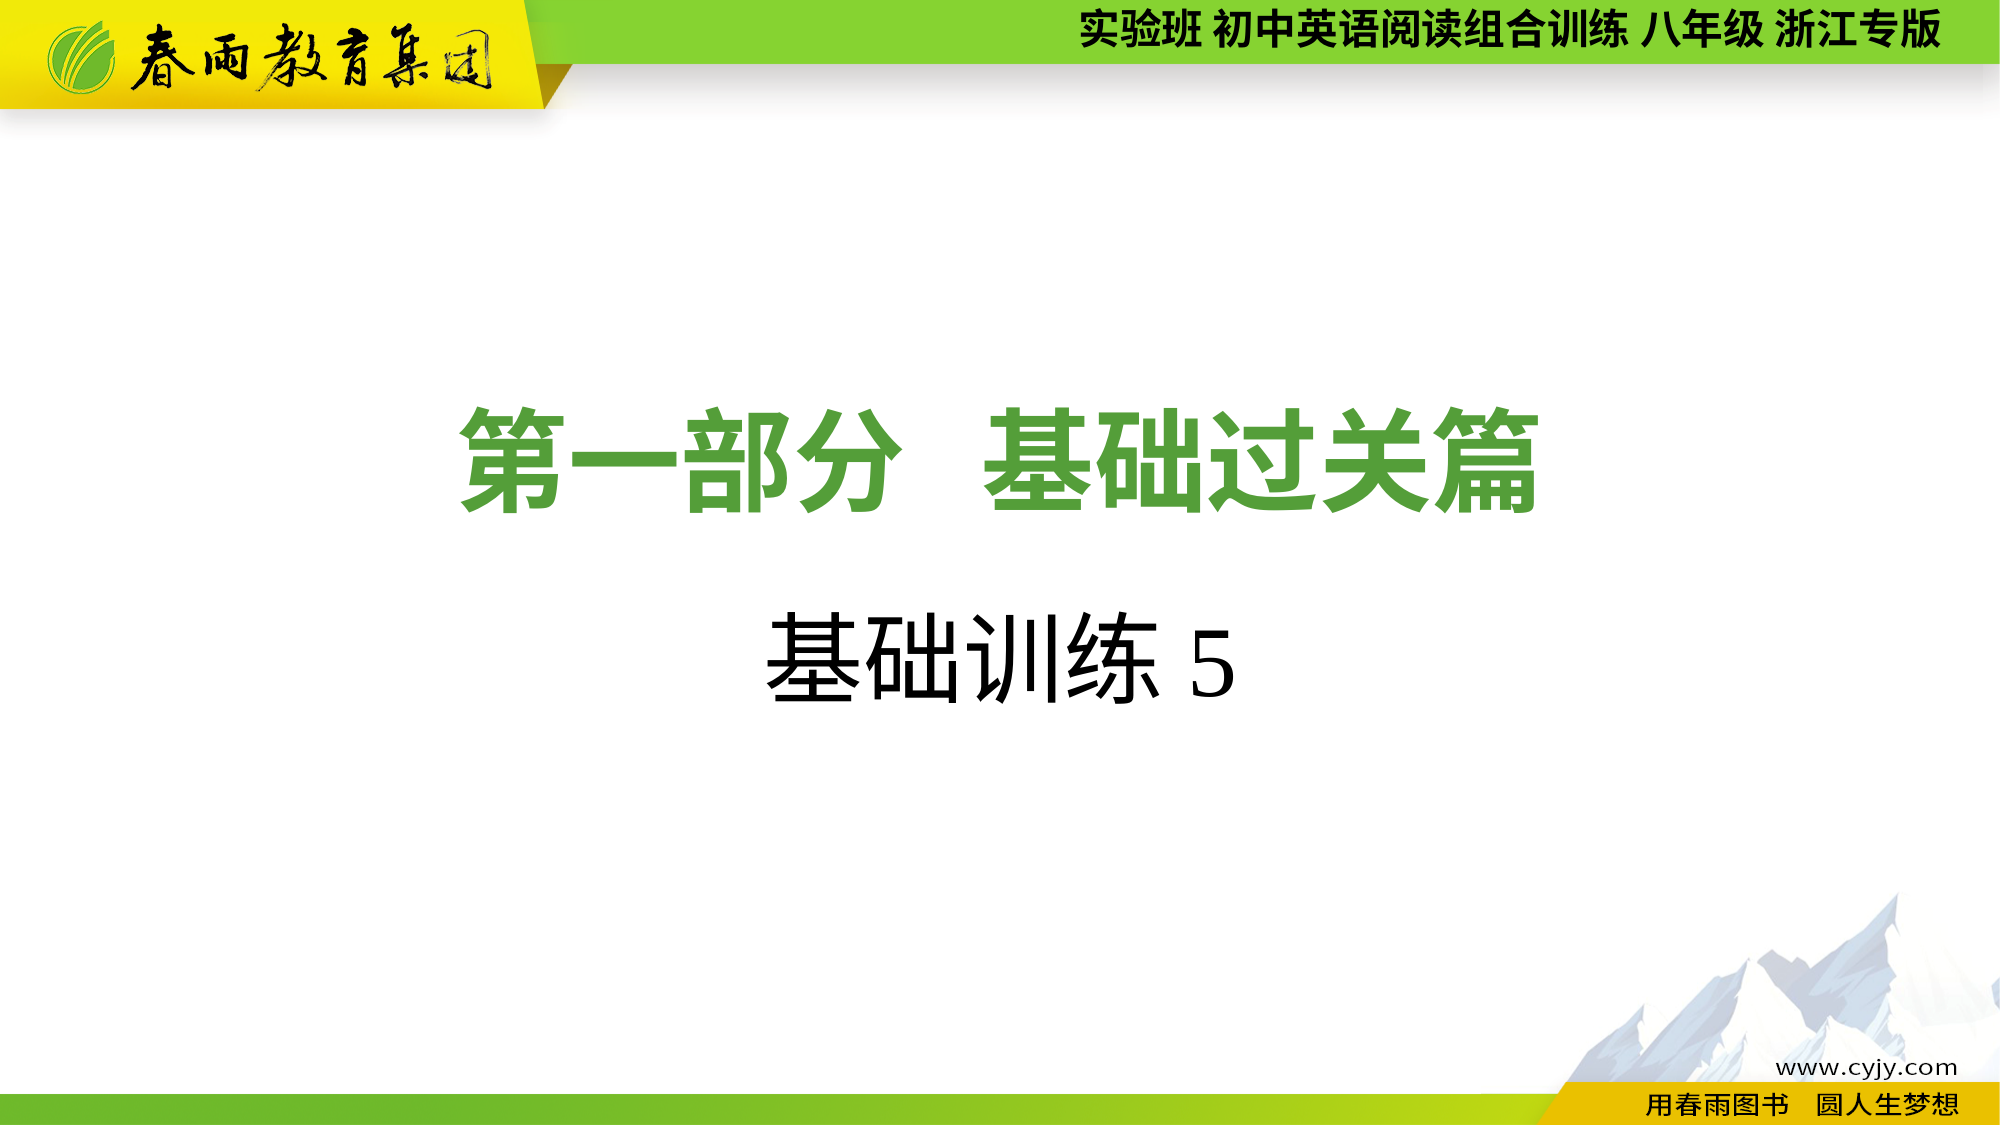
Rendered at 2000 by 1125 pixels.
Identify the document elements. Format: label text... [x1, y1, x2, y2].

text_box 基础训练5 [54, 528, 1946, 724]
text_box 第一部分 基础过关篇 [54, 316, 1946, 528]
picture [0, 0, 2000, 1125]
